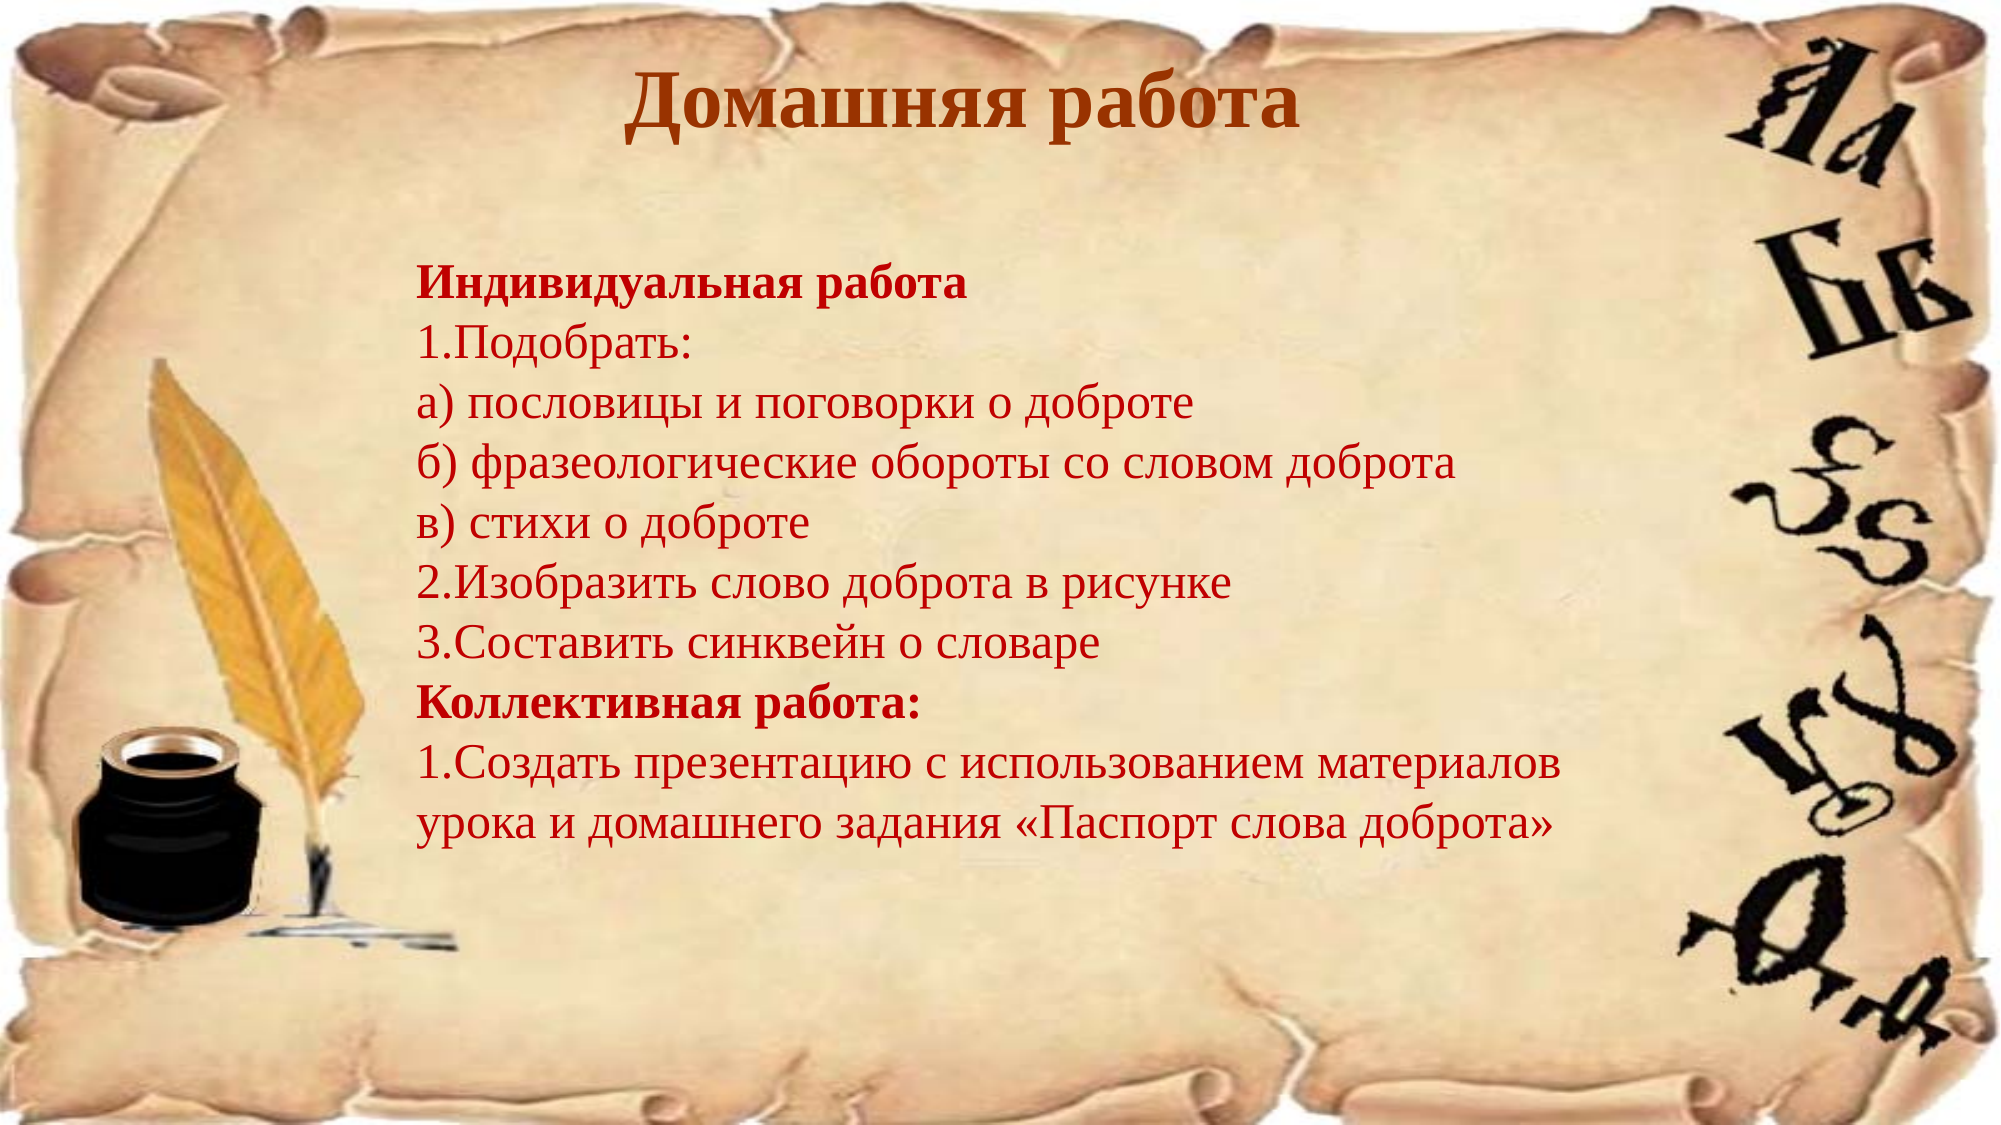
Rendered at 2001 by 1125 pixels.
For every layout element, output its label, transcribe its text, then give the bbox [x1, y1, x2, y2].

picture [0, 0, 2001, 1125]
text_box Индивидуальная работа 1.Подобрать: а) пословицы и поговорки о доброте б) фразеологические обороты со словом доброта в) стихи о доброте 2.Изобразить слово доброта в рисунке 3.Составить синквейн о словаре Коллективная работа: 1.Создать презентацию с использованием материалов урока и домашнего задания «Паспорт слова доброта» [401, 240, 1640, 856]
text_box Домашняя работа [308, 37, 1619, 152]
